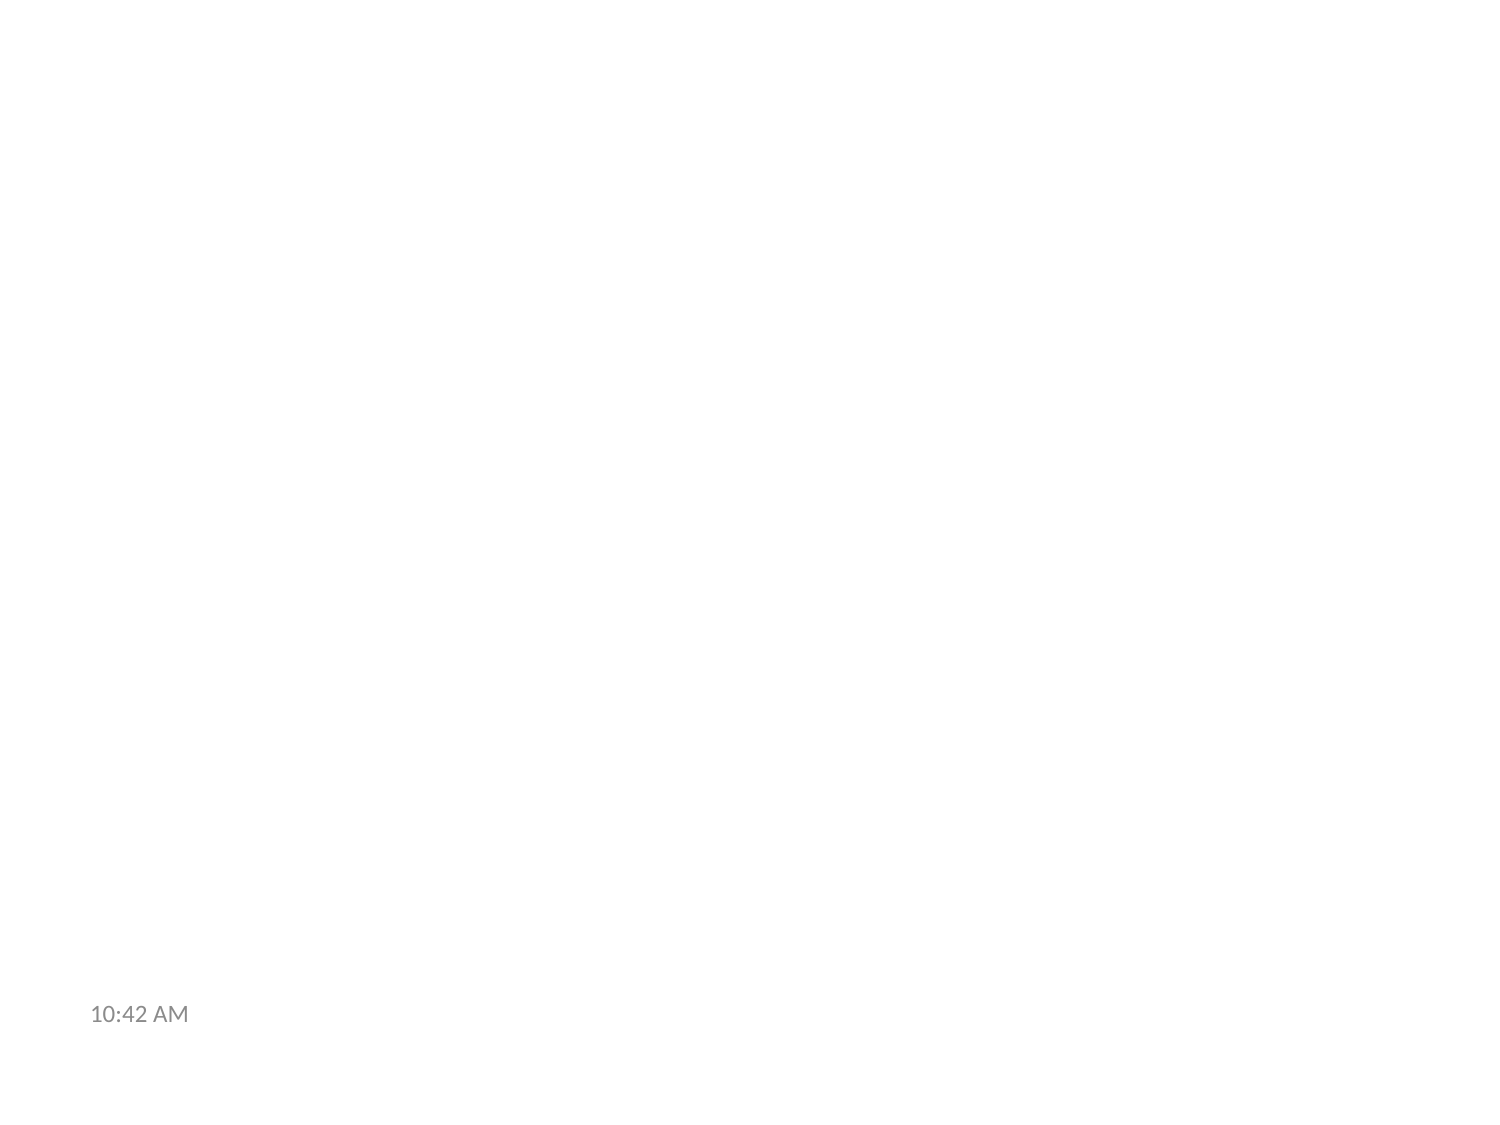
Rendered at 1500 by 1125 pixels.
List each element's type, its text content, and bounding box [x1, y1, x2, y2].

text_box 3:35 PM [75, 982, 425, 1043]
